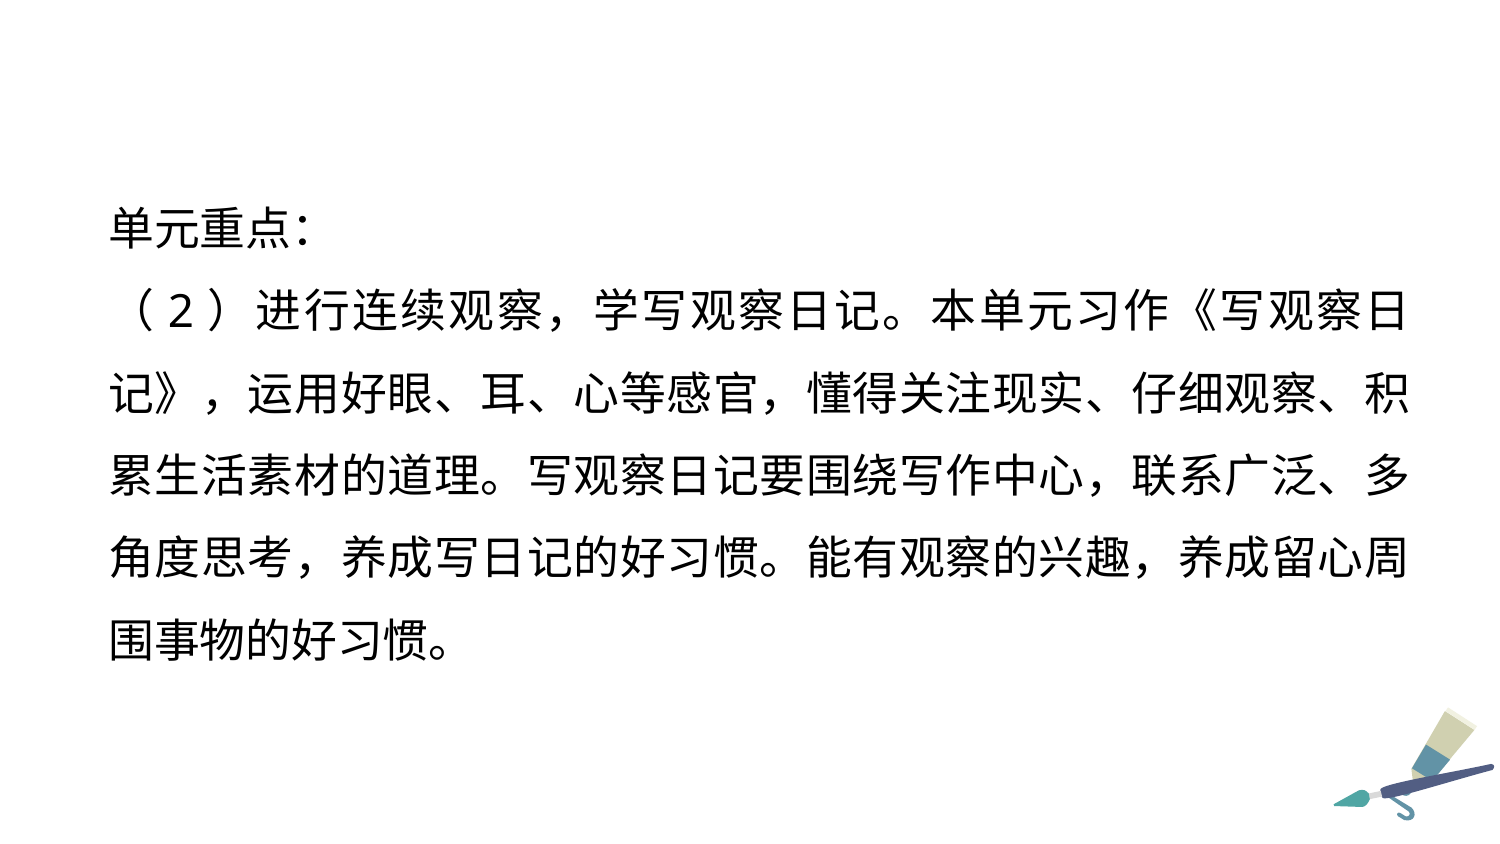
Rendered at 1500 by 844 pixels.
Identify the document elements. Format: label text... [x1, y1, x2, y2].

text_box 单元重点： （2）进行连续观察，学写观察日记。本单元习作《写观察日记》，运用好眼、耳、心等感官，懂得关注现实、仔细观察、积累生活素材的道理。写观察日记要围绕写作中心，联系广泛、多角度思考，养成写日记的好习惯。能有观察的兴趣，养成留心周围事物的好习惯。 [48, 164, 1427, 674]
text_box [1358, 708, 1481, 844]
